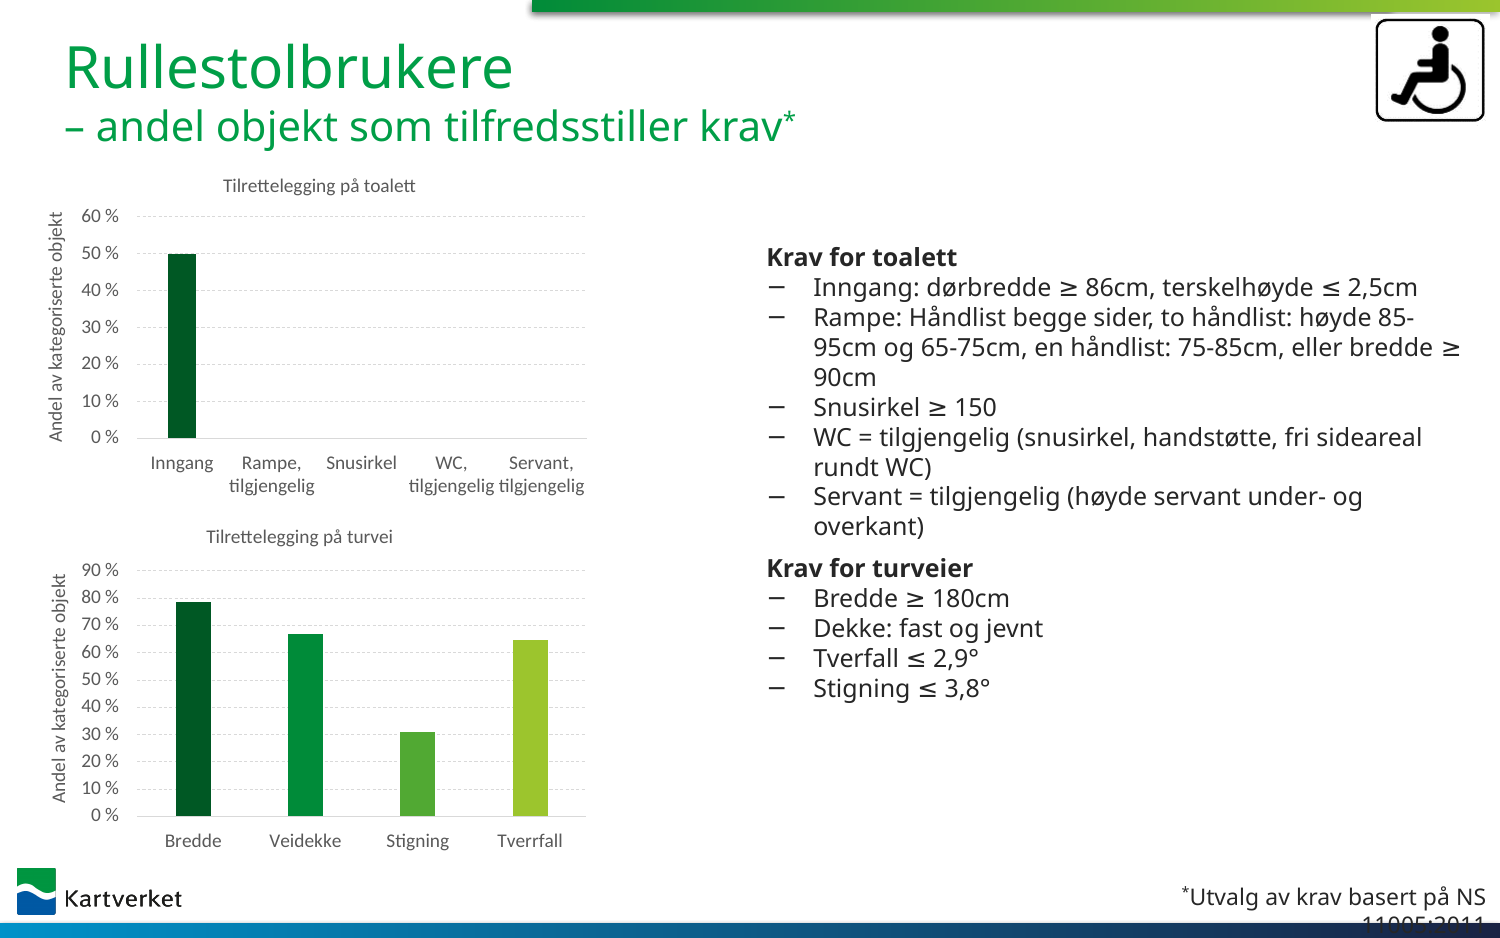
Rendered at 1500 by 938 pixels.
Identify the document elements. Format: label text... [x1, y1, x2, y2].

text_box Krav for toalett Inngang: dørbredde ≥ 86cm, terskelhøyde ≤ 2,5cm Rampe: Håndlist begge sider, to håndlist: høyde 85-95cm og 65-75cm, en håndlist: 75-85cm, eller bredde ≥ 90cm Snusirkel ≥ 150 WC = tilgjengelig (snusirkel, handstøtte, fri sideareal rundt WC) Servant = tilgjengelig (høyde servant under- og overkant) [751, 234, 1483, 545]
text_box Rullestolbrukere – andel objekt som tilfredsstiller krav* [49, 14, 1431, 158]
text_box *Utvalg av krav basert på NS 11005:2011 [1068, 873, 1500, 938]
picture [1371, 13, 1491, 127]
text_box Krav for turveier Bredde ≥ 180cm Dekke: fast og jevnt Tverfall ≤ 2,9° Stigning ≤ 3,8° [751, 545, 1483, 710]
picture [41, 520, 598, 859]
picture [41, 166, 598, 505]
